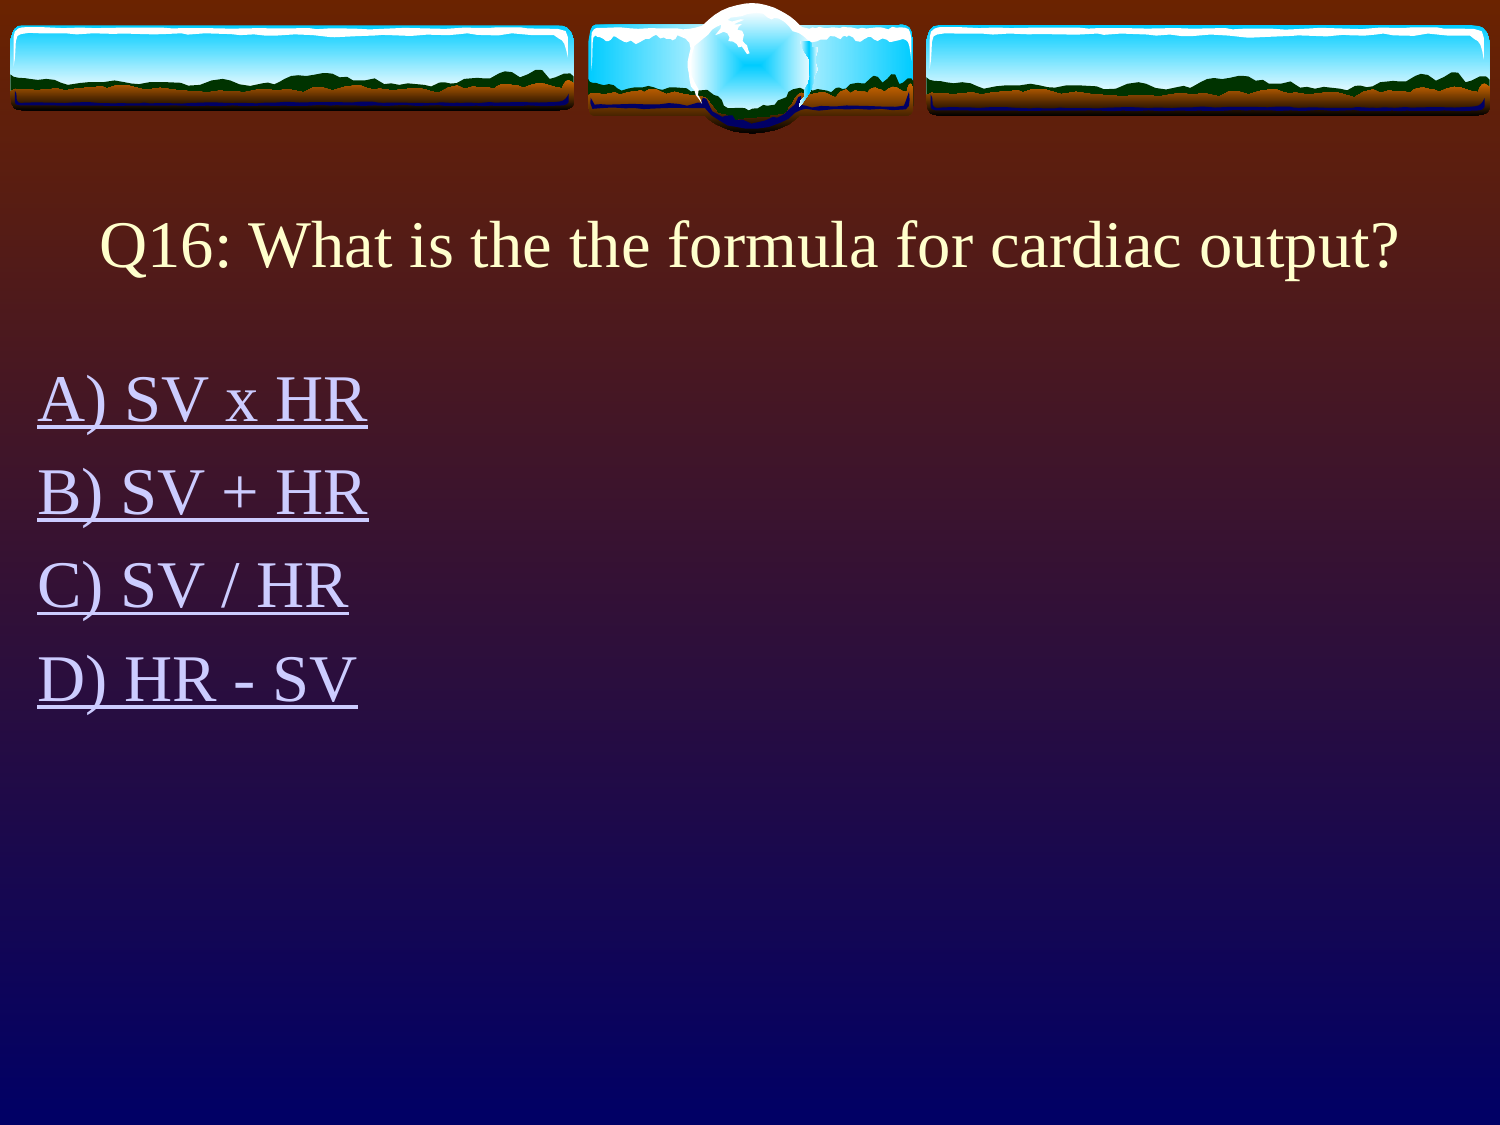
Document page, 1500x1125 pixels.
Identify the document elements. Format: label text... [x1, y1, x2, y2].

title Q16: What is the the formula for cardiac output? [21, 145, 1480, 336]
list A) SV x HR B) SV + HR C) SV / HR D) HR - SV [21, 346, 1482, 1026]
